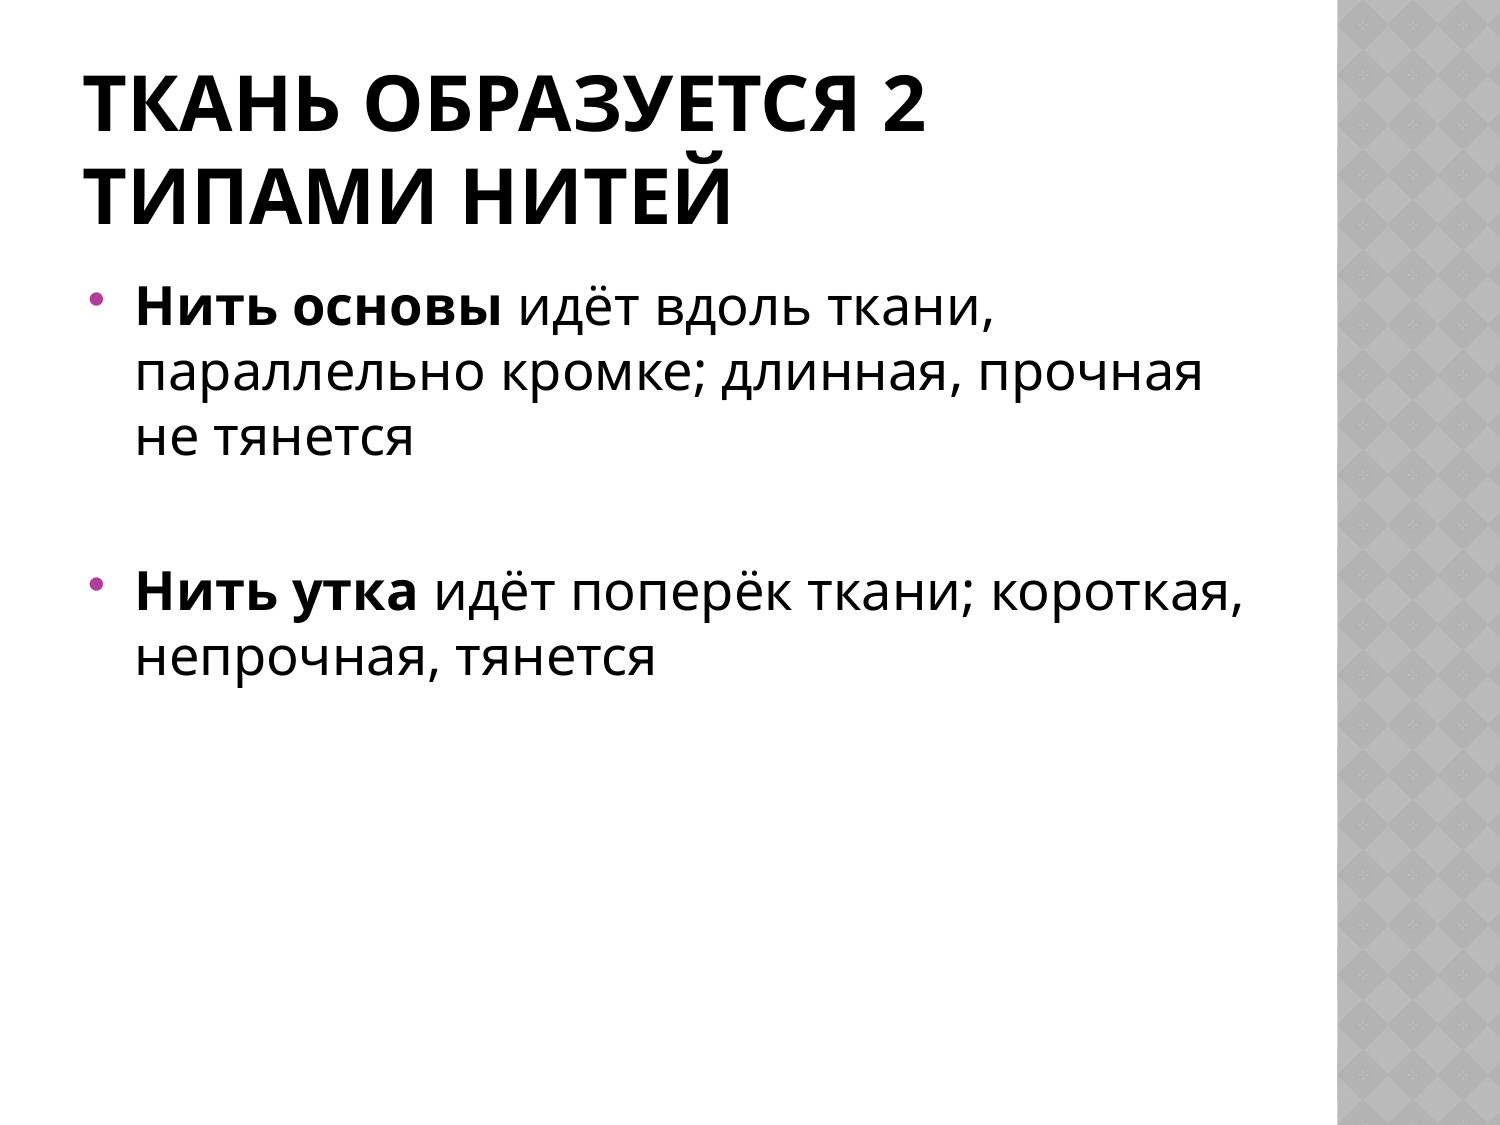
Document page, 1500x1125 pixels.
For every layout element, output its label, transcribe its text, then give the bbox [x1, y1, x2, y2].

list Нить основы идёт вдоль ткани, параллельно кромке; длинная, прочная не тянется Нить утка идёт поперёк ткани; короткая, непрочная, тянется [75, 264, 1263, 1059]
title Ткань образуется 2 типами нитей [75, 52, 1263, 240]
